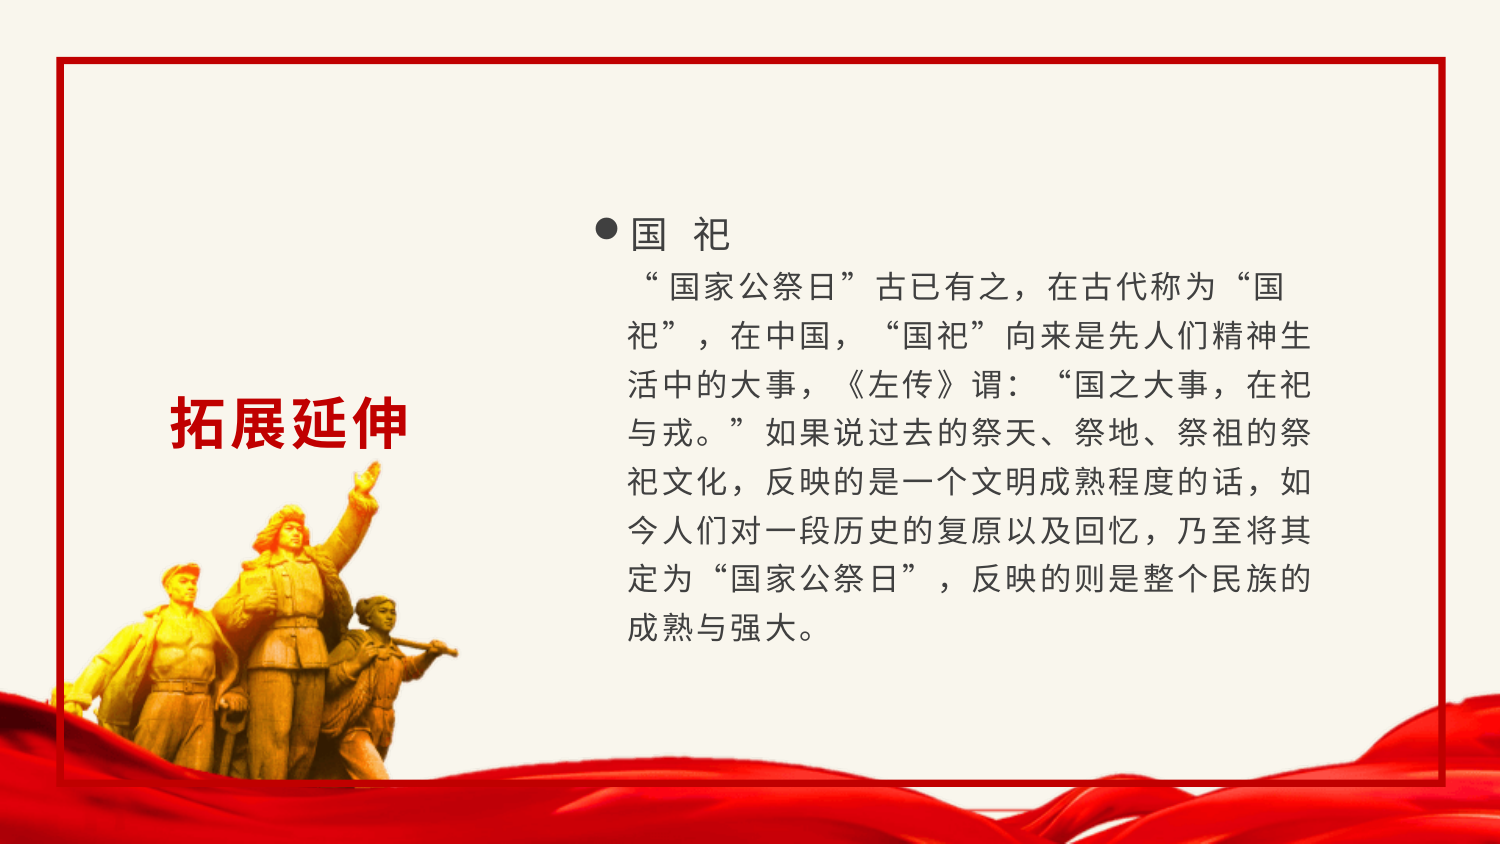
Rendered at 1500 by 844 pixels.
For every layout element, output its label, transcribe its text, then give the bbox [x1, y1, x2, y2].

text_box 拓展延伸 [158, 337, 515, 507]
picture [65, 442, 1437, 778]
text_box 国 祀 “国家公祭日”古已有之，在古代称为“国祀”，在中国，“国祀”向来是先人们精神生活中的大事，《左传》谓：“国之大事，在祀与戎。”如果说过去的祭天、祭地、祭祖的祭祀文化，反映的是一个文明成熟程度的话，如今人们对一段历史的复原以及回忆，乃至将其定为“国家公祭日”，反映的则是整个民族的成熟与强大。 [581, 168, 1350, 675]
text_box [55, 56, 1447, 788]
picture [0, 442, 1500, 844]
